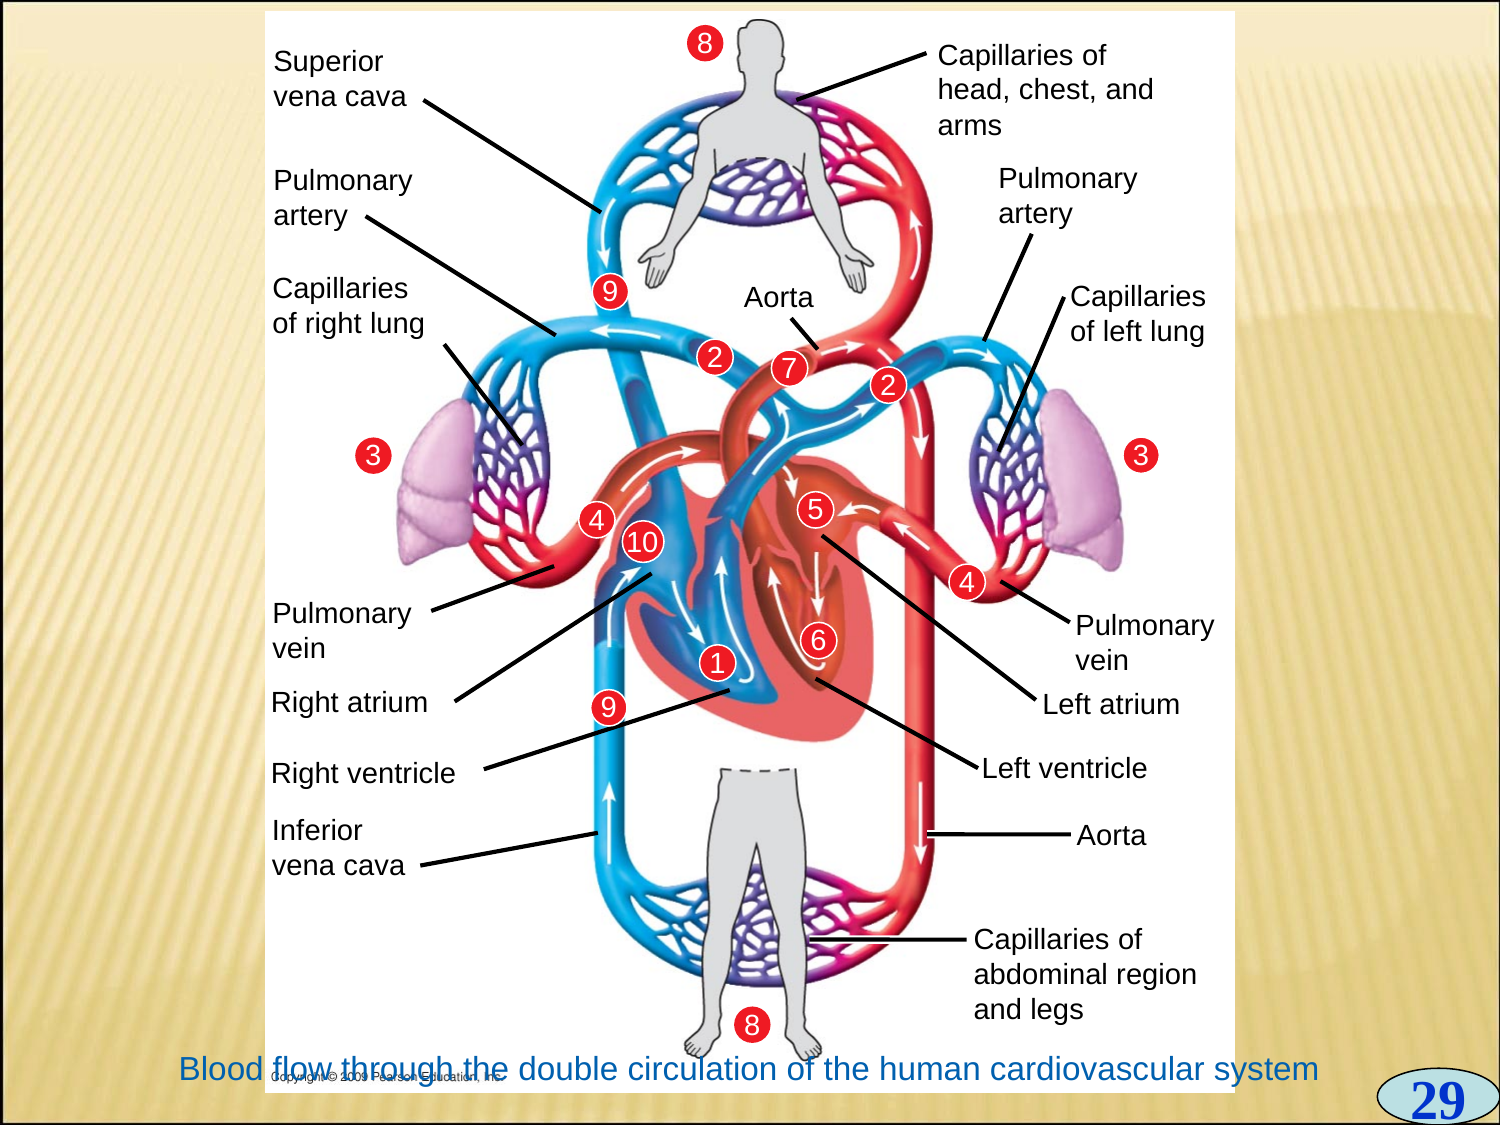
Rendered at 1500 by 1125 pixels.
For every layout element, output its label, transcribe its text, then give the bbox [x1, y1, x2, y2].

text_box 29 [1377, 1068, 1500, 1125]
picture [0, 0, 1500, 1093]
text_box Blood flow through the double circulation of the human cardiovascular system [0, 1039, 1500, 1125]
